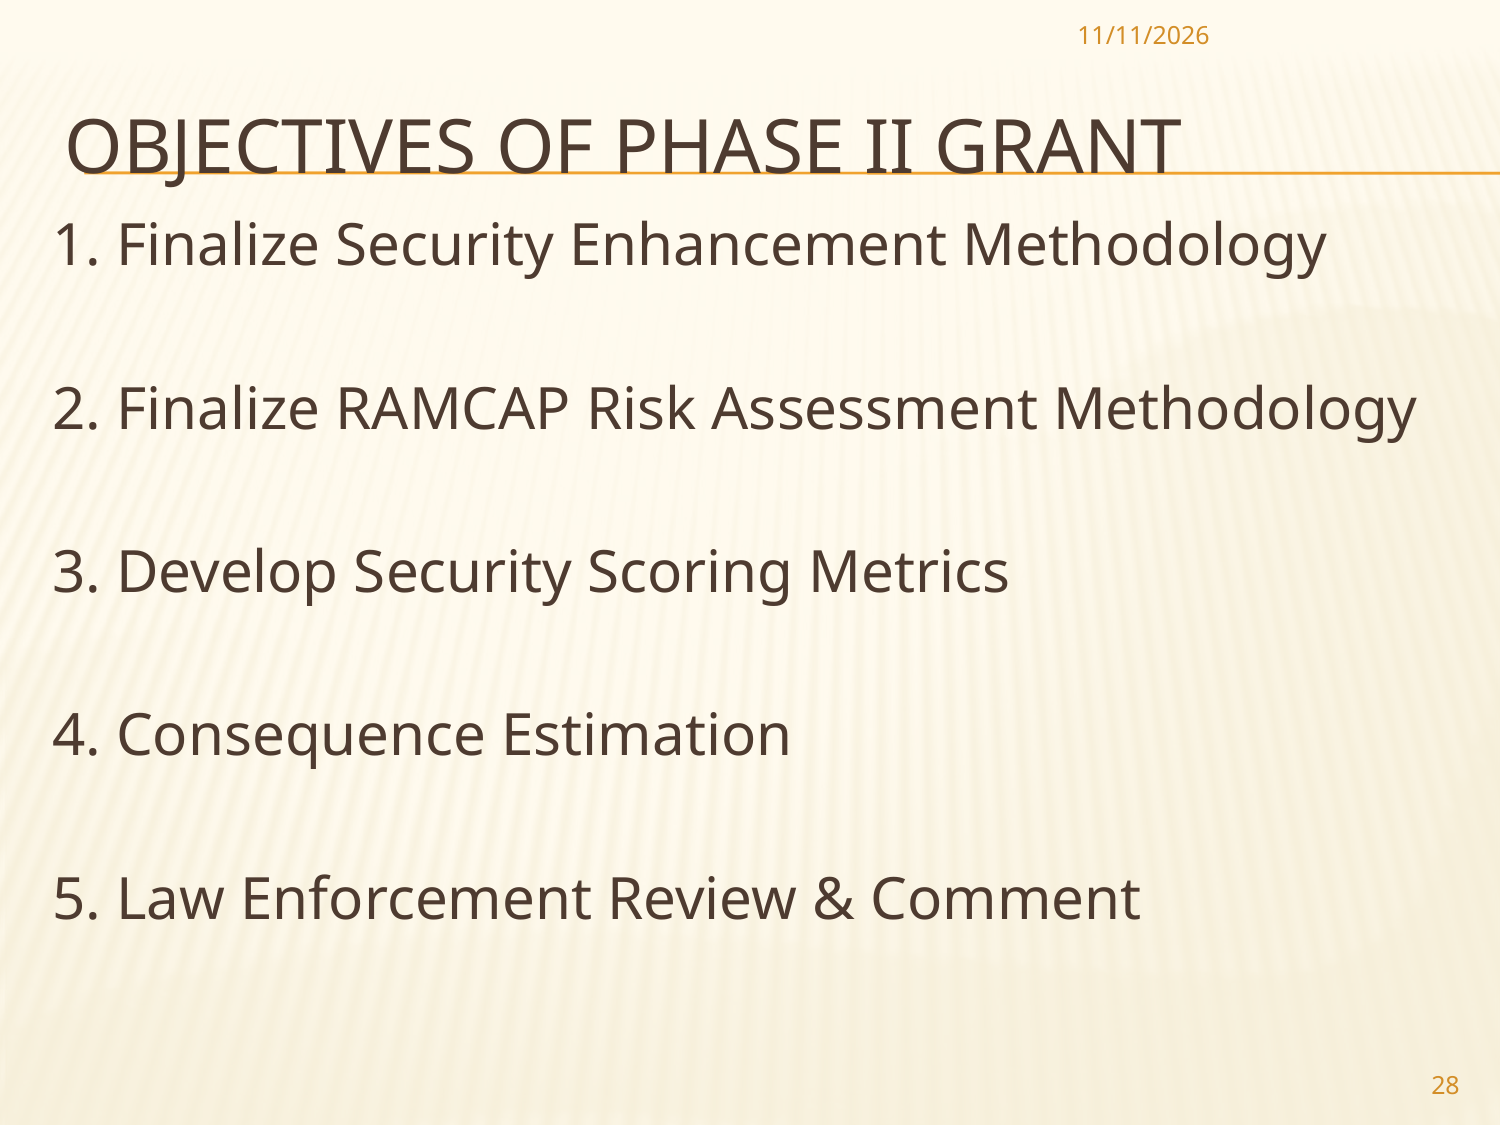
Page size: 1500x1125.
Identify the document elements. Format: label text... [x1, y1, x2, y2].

title Objectives of Phase II Grant [50, 75, 1475, 213]
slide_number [1062, 12, 1475, 60]
list 1. Finalize Security Enhancement Methodology 2. Finalize RAMCAP Risk Assessment Methodology 3. Develop Security Scoring Metrics 4. Consequence Estimation 5. Law Enforcement Review & Comment [37, 200, 1450, 1025]
slide_number 28 [1350, 1061, 1475, 1103]
